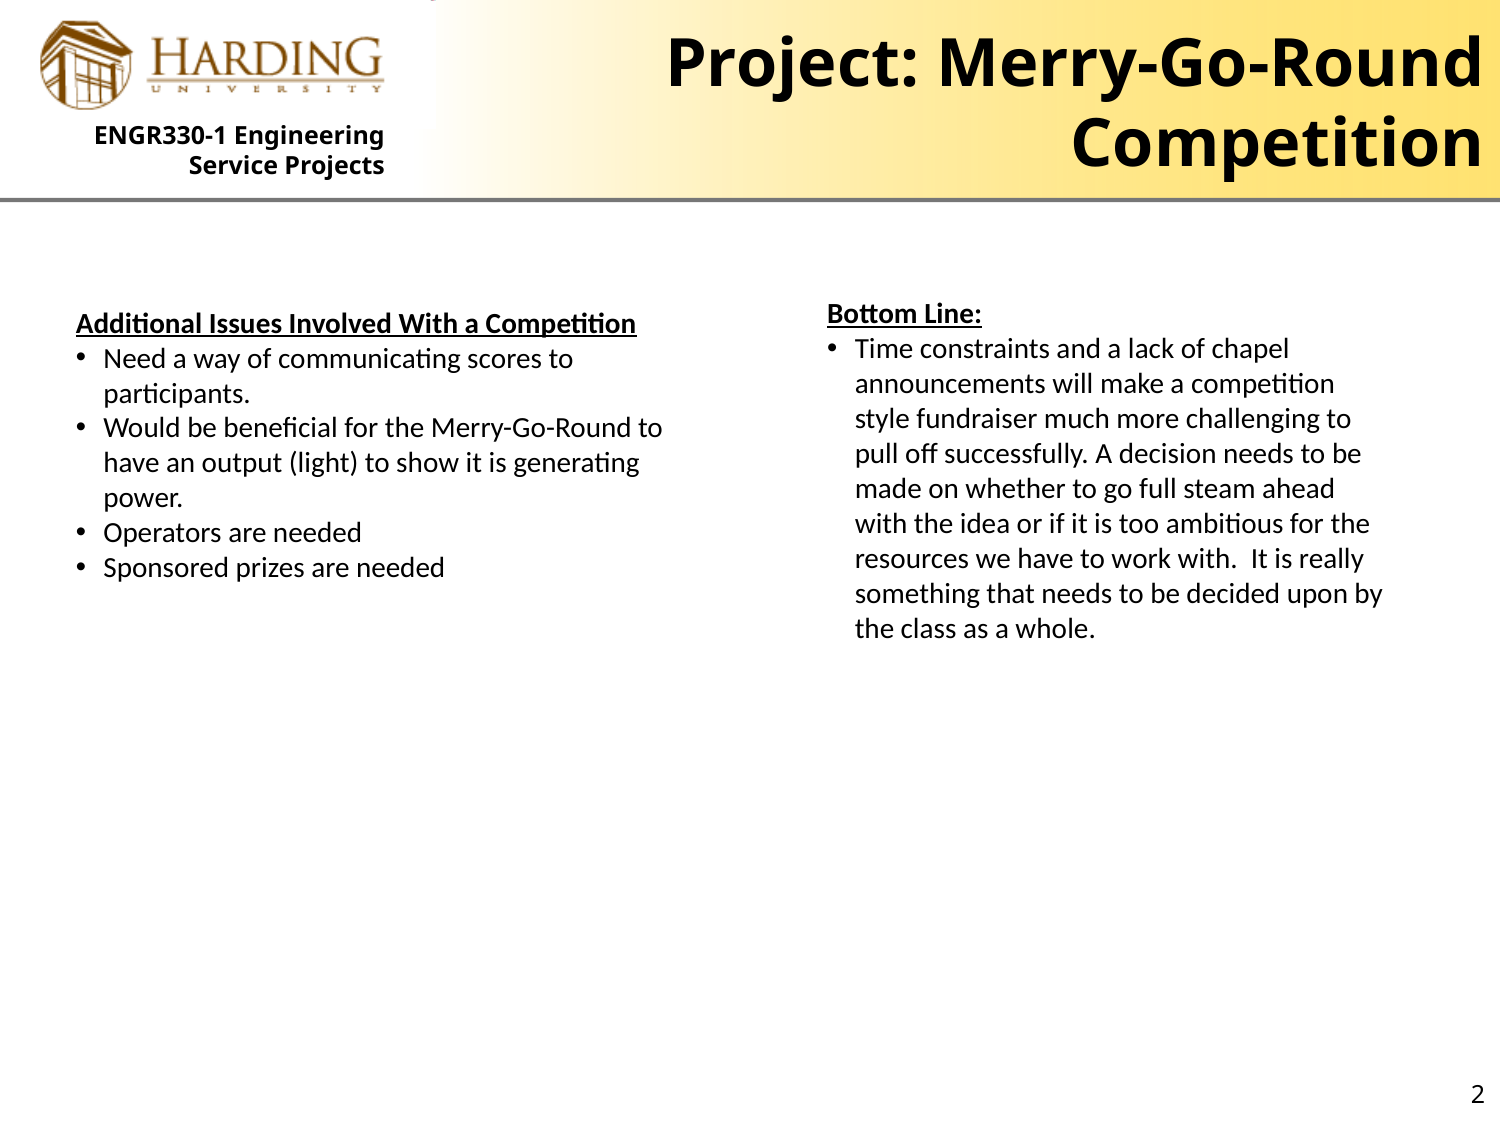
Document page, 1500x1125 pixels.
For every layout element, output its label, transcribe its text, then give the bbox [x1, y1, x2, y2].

text_box Bottom Line: Time constraints and a lack of chapel announcements will make a competition style fundraiser much more challenging to pull off successfully. A decision needs to be made on whether to go full steam ahead with the idea or if it is too ambitious for the resources we have to work with. It is really something that needs to be decided upon by the class as a whole. [812, 287, 1400, 697]
picture [0, 0, 436, 129]
slide_number 2 [1149, 1065, 1500, 1125]
title Project: Merry-Go-Round Competition [474, 12, 1500, 188]
text_box Additional Issues Involved With a Competition Need a way of communicating scores to participants. Would be beneficial for the Merry-Go-Round to have an output (light) to show it is generating power. Operators are needed Sponsored prizes are needed [62, 262, 733, 800]
